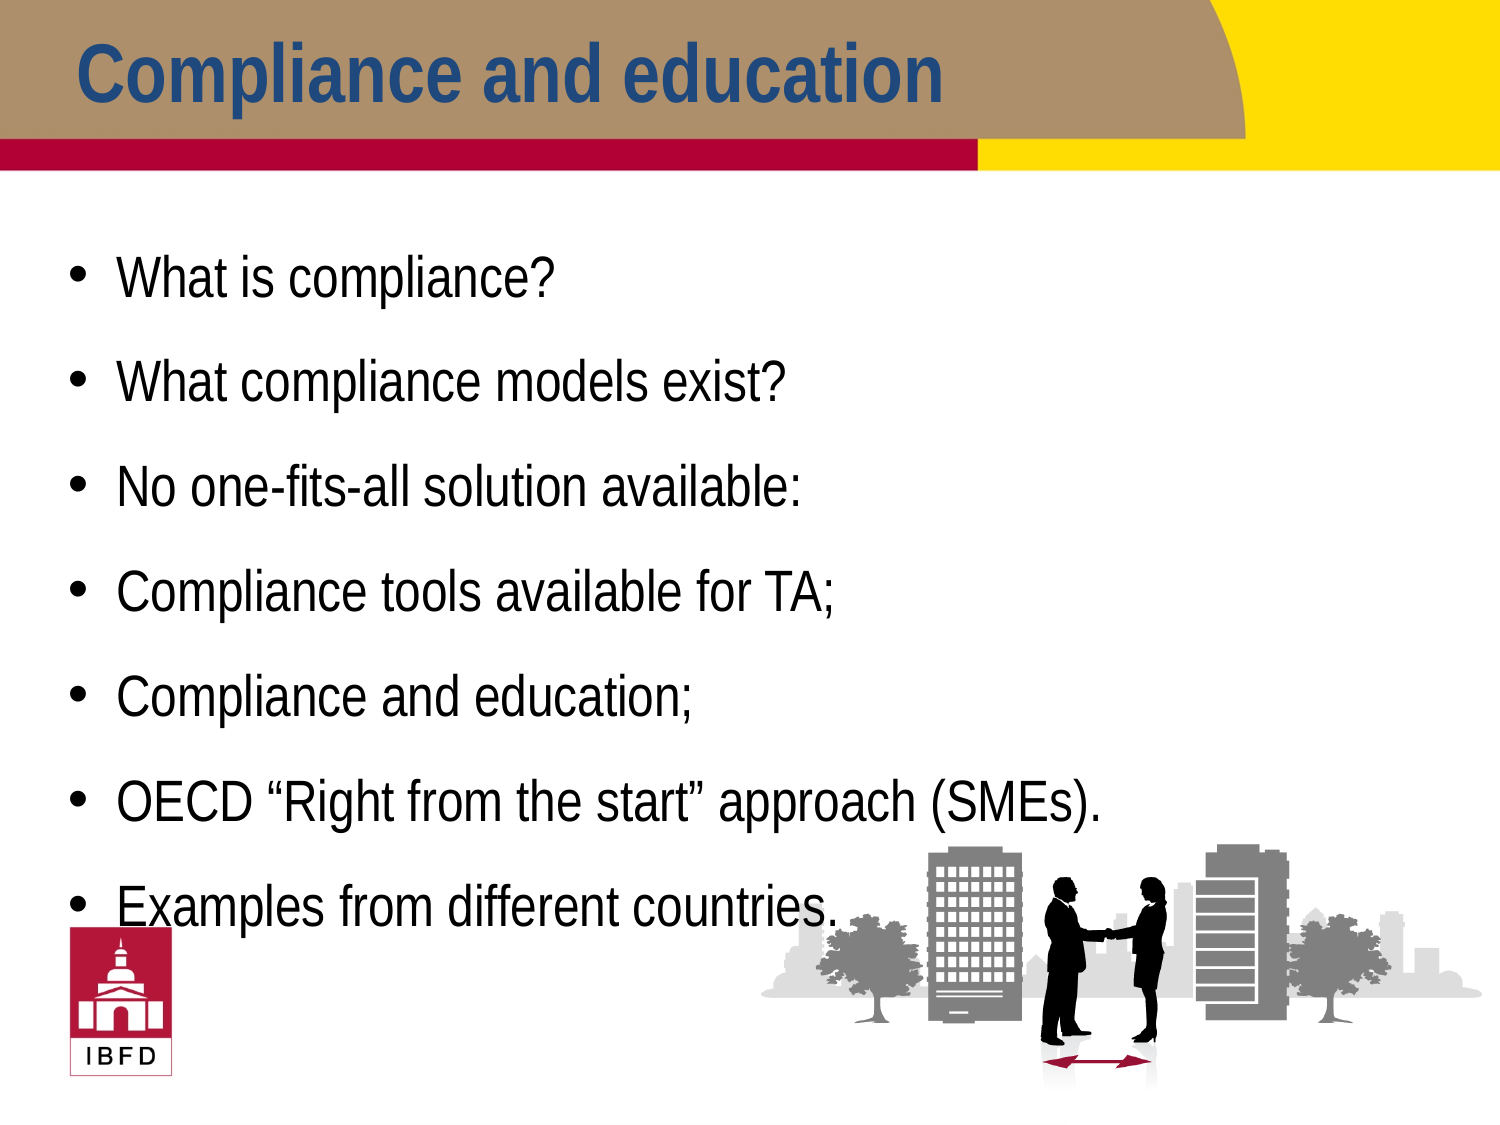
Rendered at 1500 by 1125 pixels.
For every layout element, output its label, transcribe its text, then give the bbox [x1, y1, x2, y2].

picture [0, 0, 1500, 1125]
title Compliance and education [61, 24, 1200, 114]
text_box What is compliance? What compliance models exist? No one-fits-all solution available: Compliance tools available for TA; Compliance and education; OECD “Right from the start” approach (SMEs). Examples from different countries. [53, 196, 1424, 1006]
